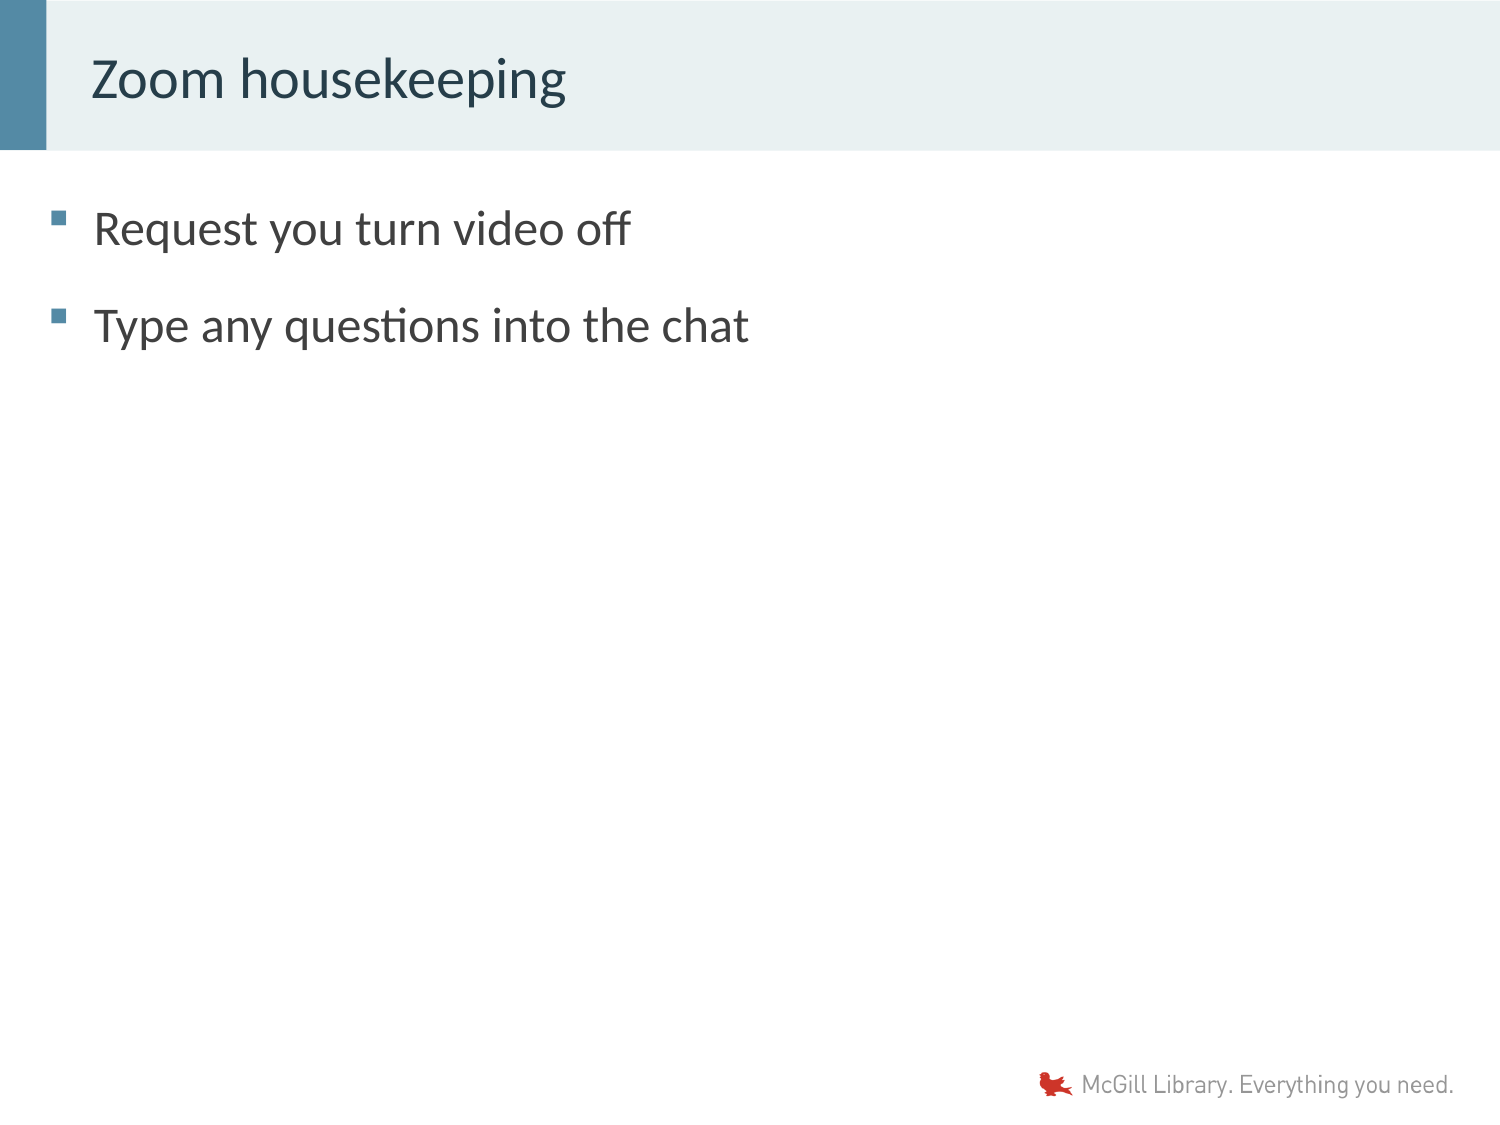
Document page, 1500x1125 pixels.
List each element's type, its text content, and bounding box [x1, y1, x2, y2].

title Zoom housekeeping [46, 0, 1500, 150]
picture [1076, 1070, 1458, 1102]
picture [1037, 1070, 1075, 1098]
list Request you turn video off Type any questions into the chat [2, 149, 1458, 1021]
